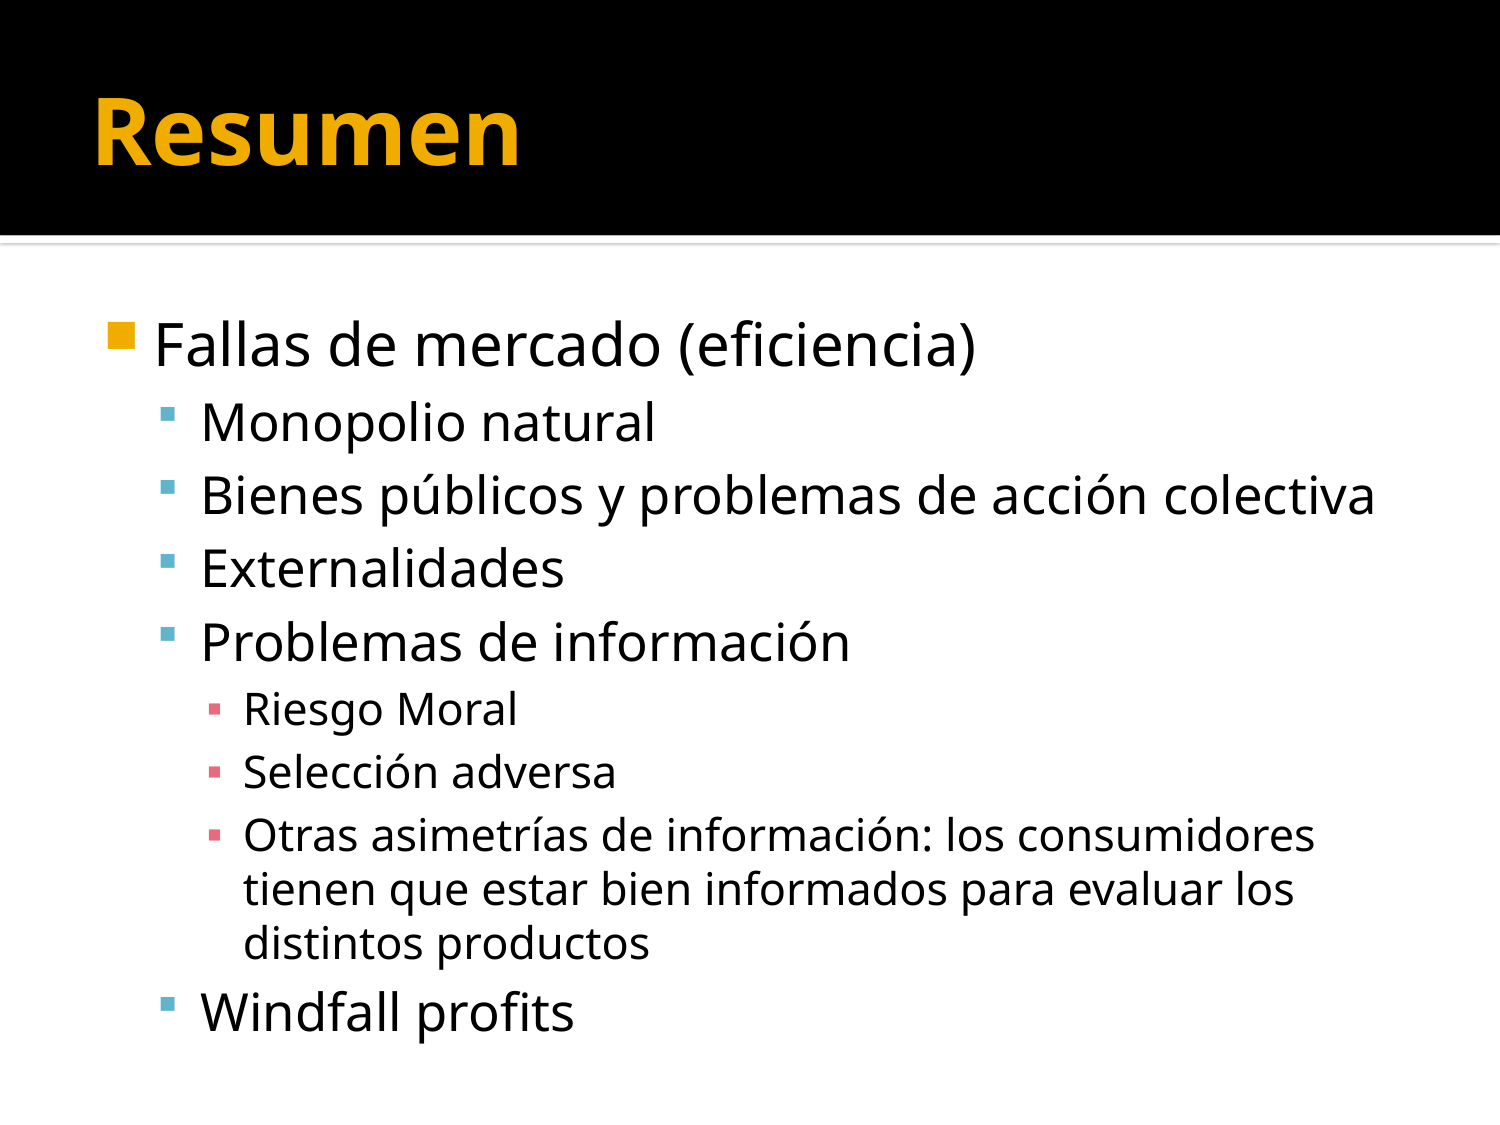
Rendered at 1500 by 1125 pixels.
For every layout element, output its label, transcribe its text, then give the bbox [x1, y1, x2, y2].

list Fallas de mercado (eficiencia) Monopolio natural Bienes públicos y problemas de acción colectiva Externalidades Problemas de información Riesgo Moral Selección adversa Otras asimetrías de información: los consumidores tienen que estar bien informados para evaluar los distintos productos Windfall profits [75, 291, 1425, 1050]
title Resumen [75, 25, 1425, 231]
